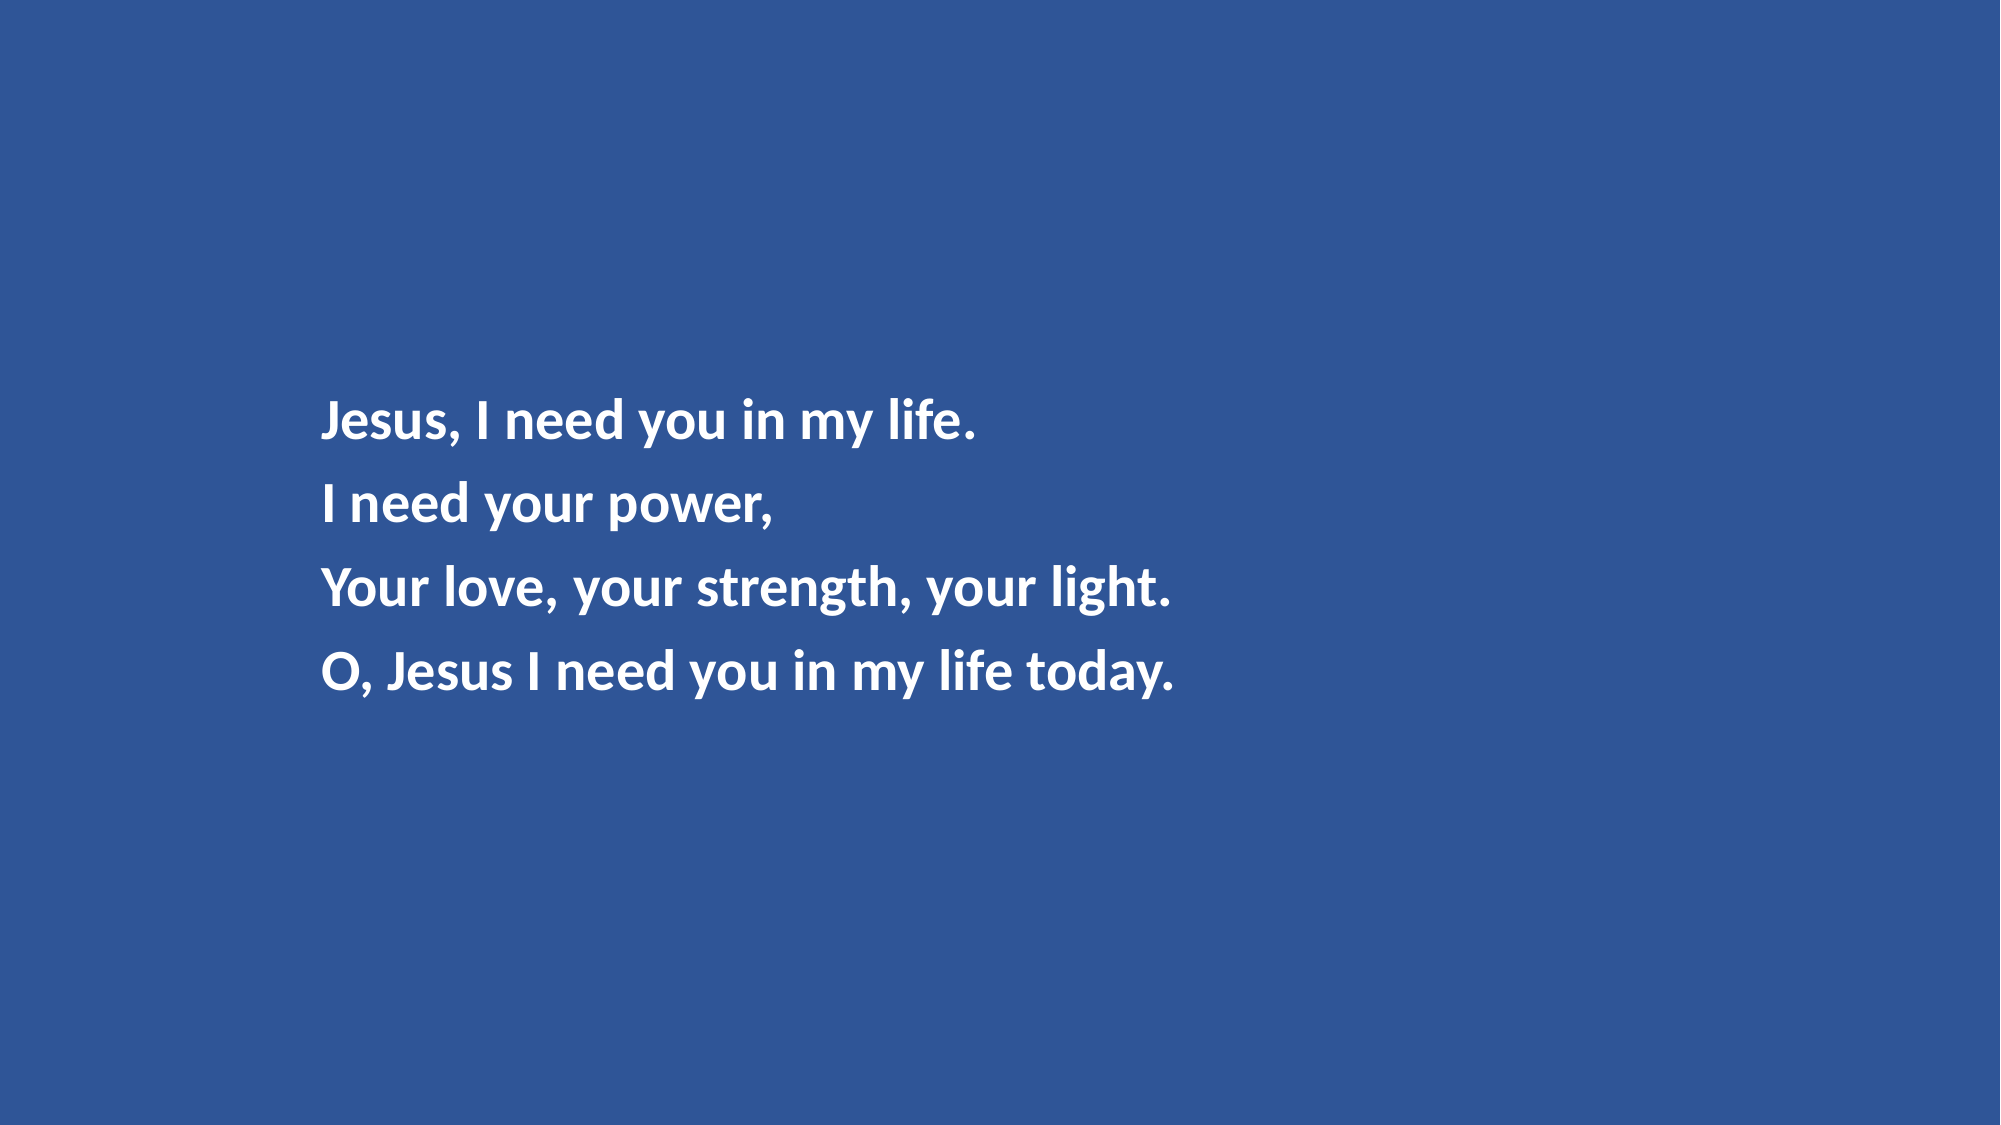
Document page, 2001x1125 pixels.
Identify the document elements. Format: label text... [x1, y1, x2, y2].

list Jesus, I need you in my life. I need your power, Your love, your strength, your light. O, Jesus I need you in my life today. [306, 381, 1694, 744]
